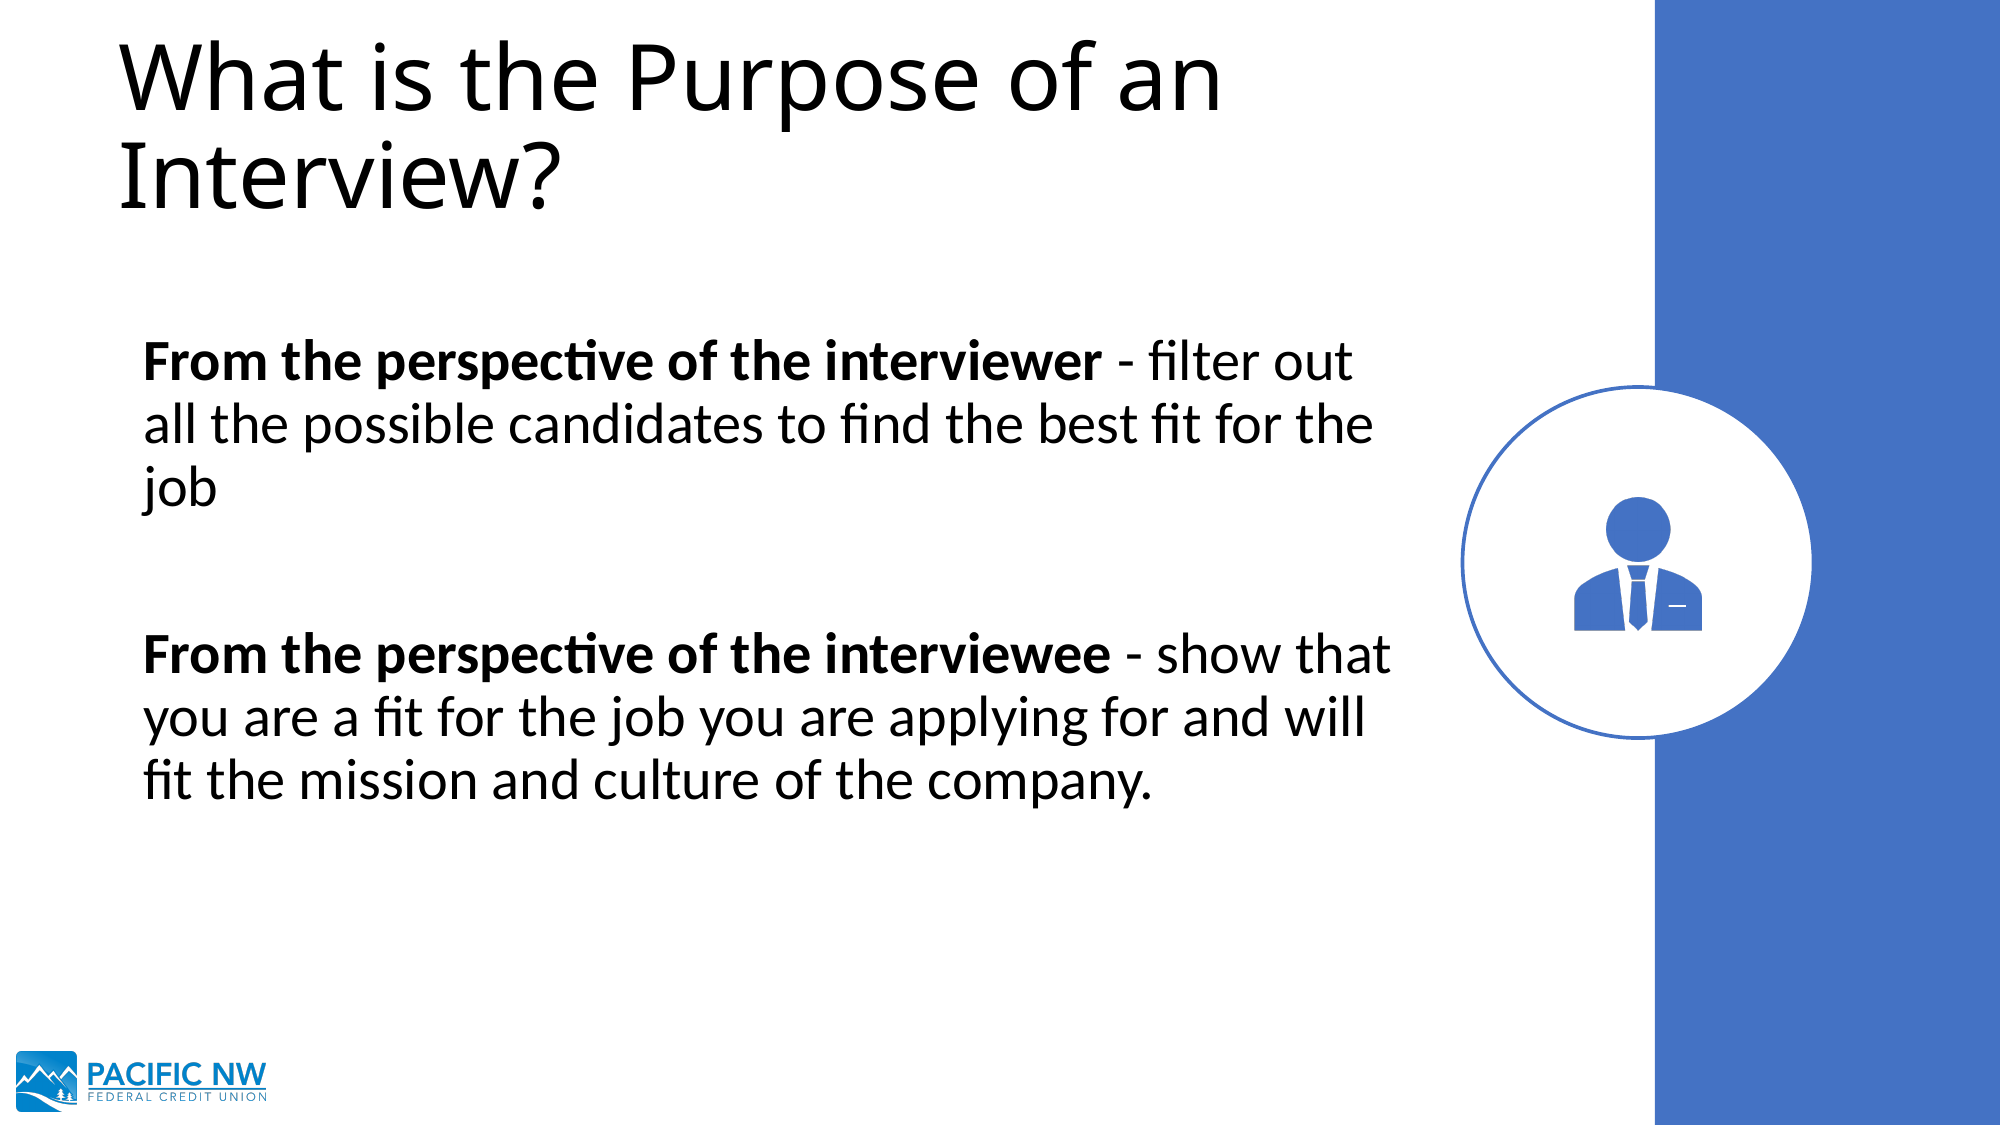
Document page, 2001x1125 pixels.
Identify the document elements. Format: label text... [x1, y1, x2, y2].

title What is the Purpose of an Interview? [103, 21, 1559, 239]
picture [16, 1051, 266, 1112]
list From the perspective of the interviewer - filter out all the possible candidates to find the best fit for the job From the perspective of the interviewee - show that you are a fit for the job you are applying for and will fit the mission and culture of the company. [128, 236, 1433, 906]
picture [1544, 468, 1732, 657]
text_box [1654, 0, 2000, 1125]
text_box [1461, 385, 1815, 740]
